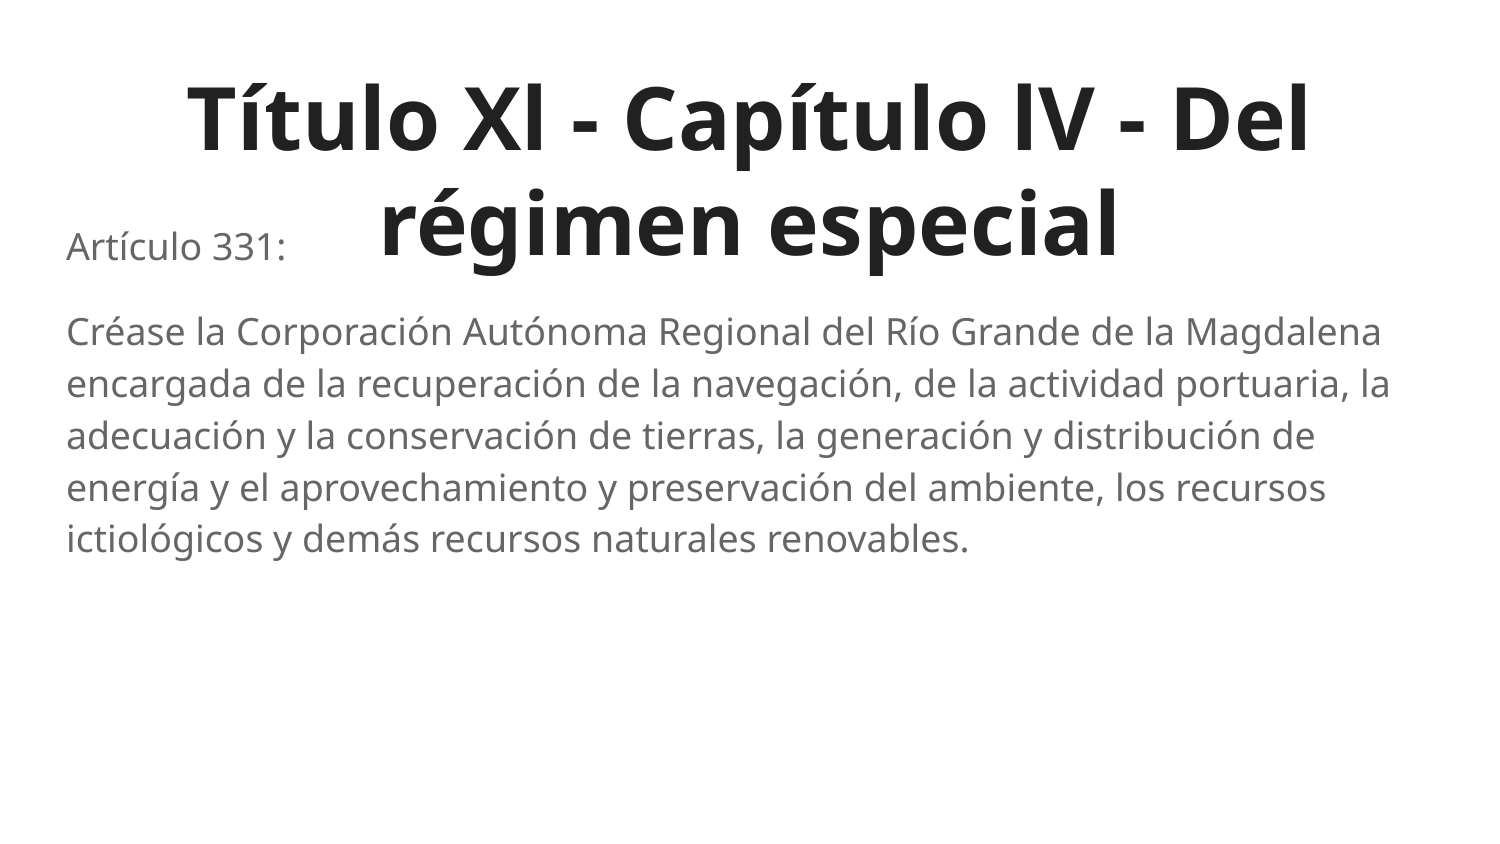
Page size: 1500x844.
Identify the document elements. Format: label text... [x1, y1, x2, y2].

title Título Xl - Capítulo lV - Del régimen especial [51, 48, 1449, 180]
list Artículo 331: Créase la Corporación Autónoma Regional del Río Grande de la Magdalena encargada de la recuperación de la navegación, de la actividad portuaria, la adecuación y la conservación de tierras, la generación y distribución de energía y el aprovechamiento y preservación del ambiente, los recursos ictiológicos y demás recursos naturales renovables. [51, 201, 1449, 750]
